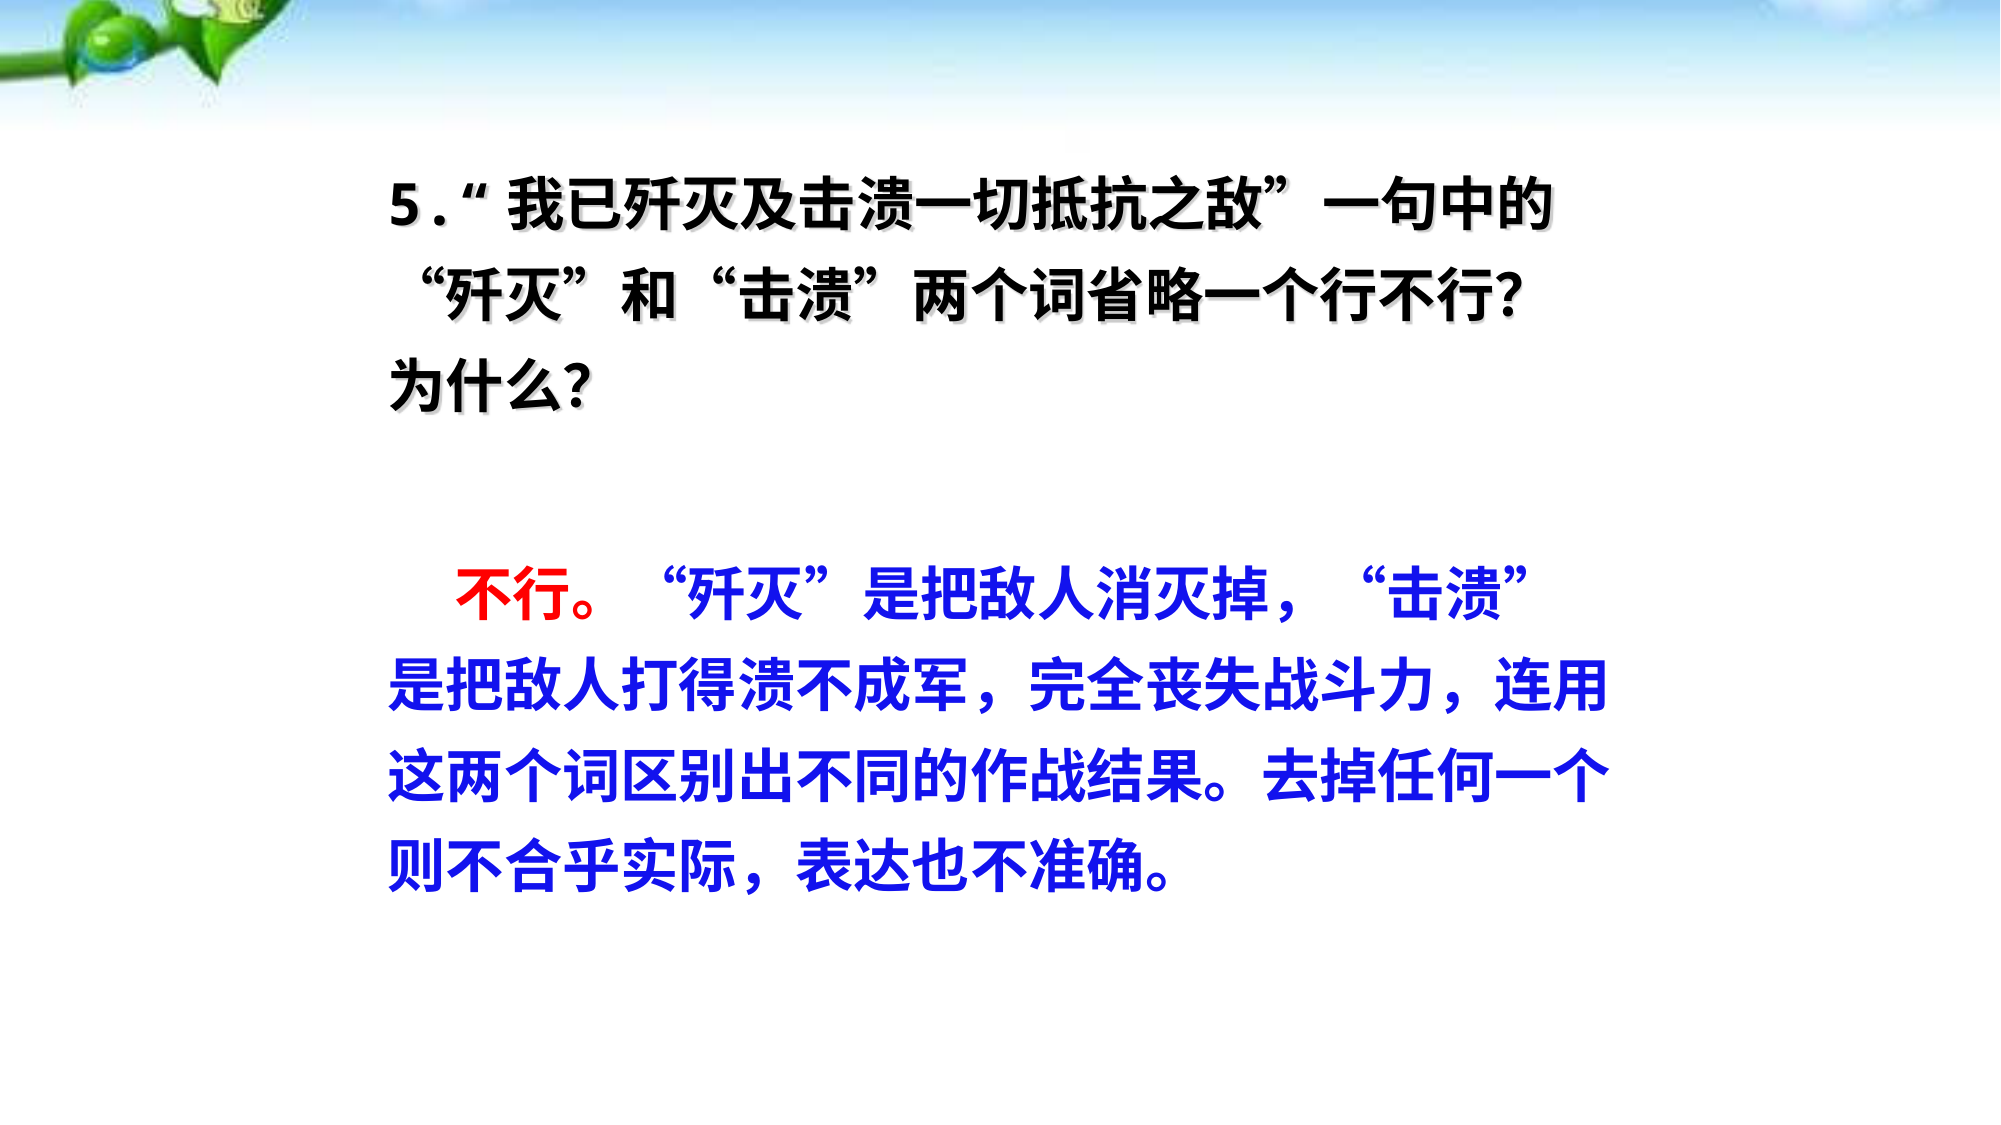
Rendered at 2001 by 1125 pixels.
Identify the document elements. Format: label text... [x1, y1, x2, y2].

picture [0, 0, 2001, 1125]
text_box 不行。“歼灭”是把敌人消灭掉，“击溃”是把敌人打得溃不成军，完全丧失战斗力，连用这两个词区别出不同的作战结果。去掉任何一个则不合乎实际，表达也不准确。 [372, 528, 1634, 907]
text_box 5.“我已歼灭及击溃一切抵抗之敌”一句中的“歼灭”和“击溃”两个词省略一个行不行？为什么？ [372, 138, 1611, 427]
